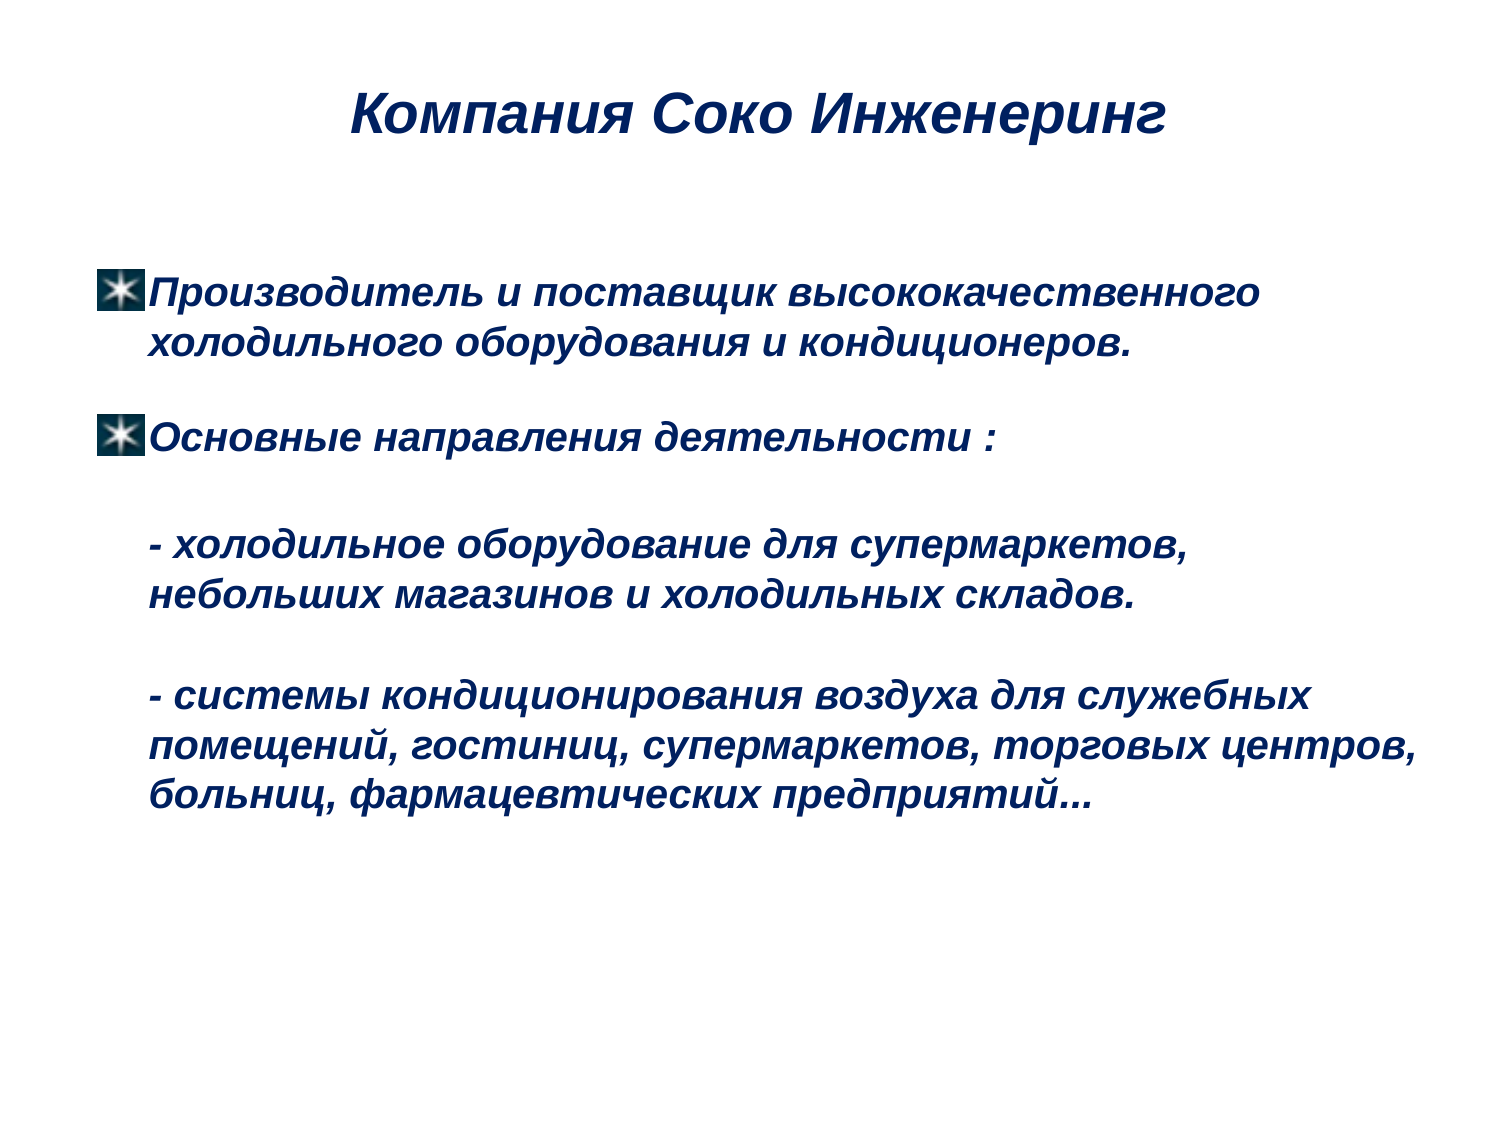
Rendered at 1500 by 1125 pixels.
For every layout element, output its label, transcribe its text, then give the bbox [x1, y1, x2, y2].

picture [102, 269, 141, 311]
list Производитель и поставщик высококачественного холодильного оборудования и кондиционеров. Основные направления деятельности : - холодильное оборудование для супермаркетов, небольших магазинов и холодильных складов. - системы кондиционирования воздуха для служебных помещений, гостиниц, супермаркетов, торговых центров, больниц, фармацевтических предприятий... [82, 257, 1442, 985]
picture [102, 414, 141, 456]
title Компания Соко Инженеринг [93, 45, 1425, 176]
